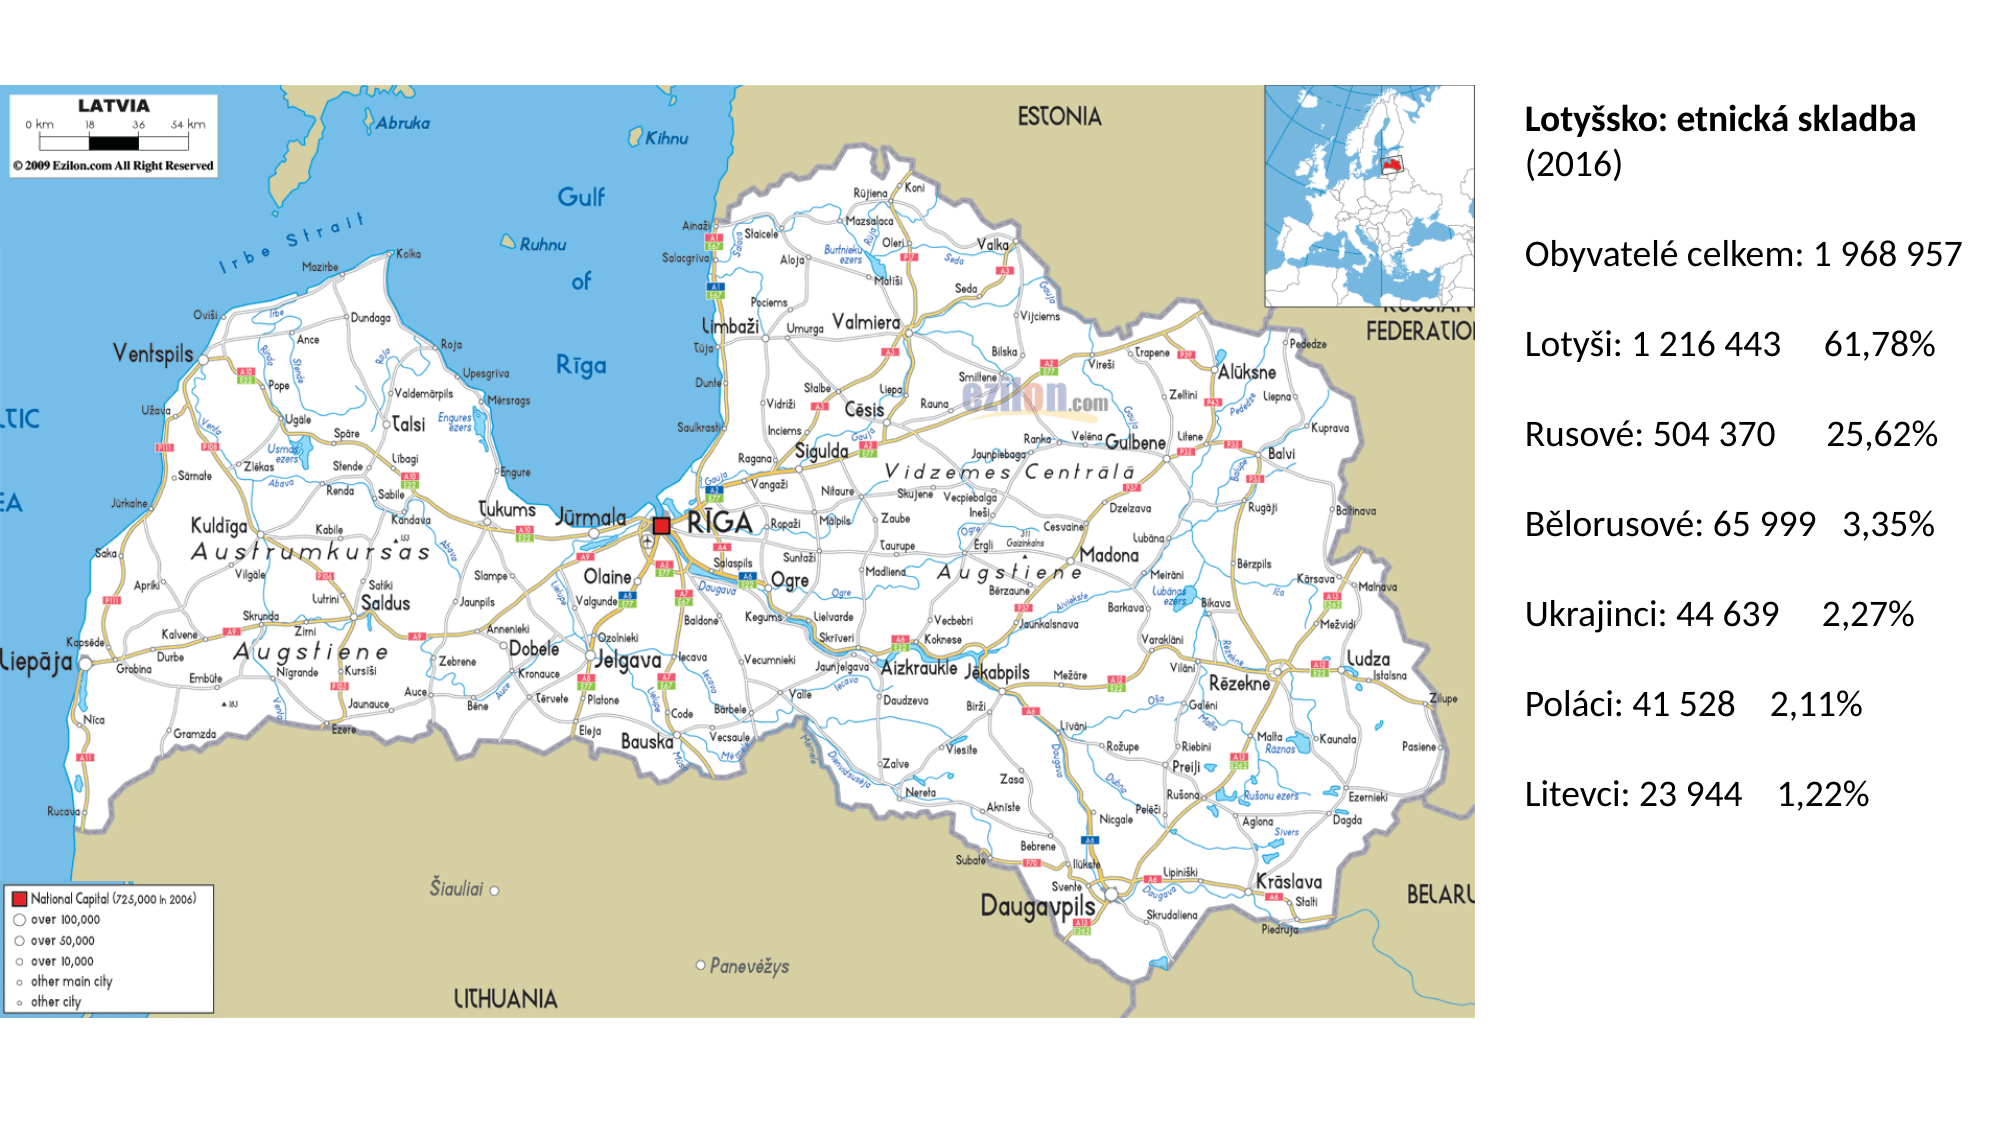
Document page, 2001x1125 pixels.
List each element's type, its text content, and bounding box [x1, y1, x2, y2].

text_box Lotyšsko: etnická skladba (2016) Obyvatelé celkem: 1 968 957 Lotyši: 1 216 443 61,78% Rusové: 504 370 25,62% Bělorusové: 65 999 3,35% Ukrajinci: 44 639 2,27% Poláci: 41 528 2,11% Litevci: 23 944 1,22% [1510, 86, 2000, 822]
picture [0, 85, 1475, 1018]
